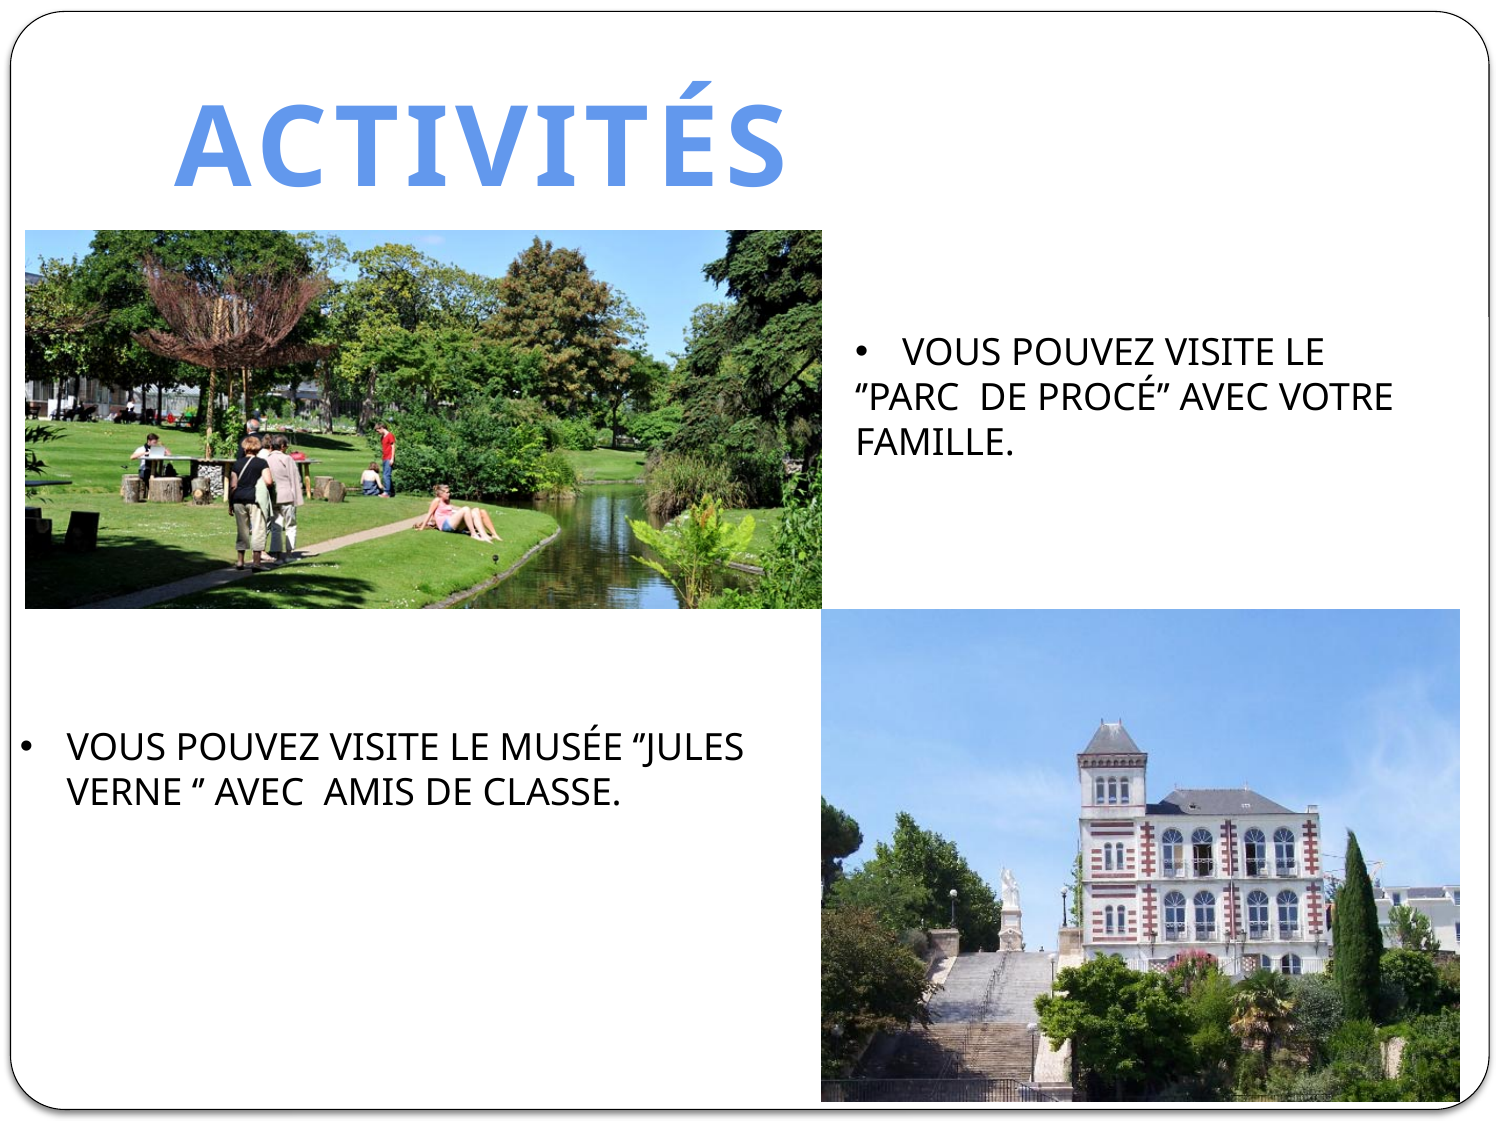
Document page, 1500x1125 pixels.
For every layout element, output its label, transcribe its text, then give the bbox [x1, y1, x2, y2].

text_box VOUS POUVEZ VISITE LE MUSÉE ‘’JULES VERNE ‘’ AVEC AMIS DE CLASSE. [5, 715, 792, 821]
picture [25, 230, 1460, 1103]
text_box VOUS POUVEZ VISITE LE ‘’PARC DE PROCÉ’’ AVEC VOTRE FAMILLE. [840, 320, 1460, 471]
text_box ACTIVITÉS [159, 66, 804, 217]
